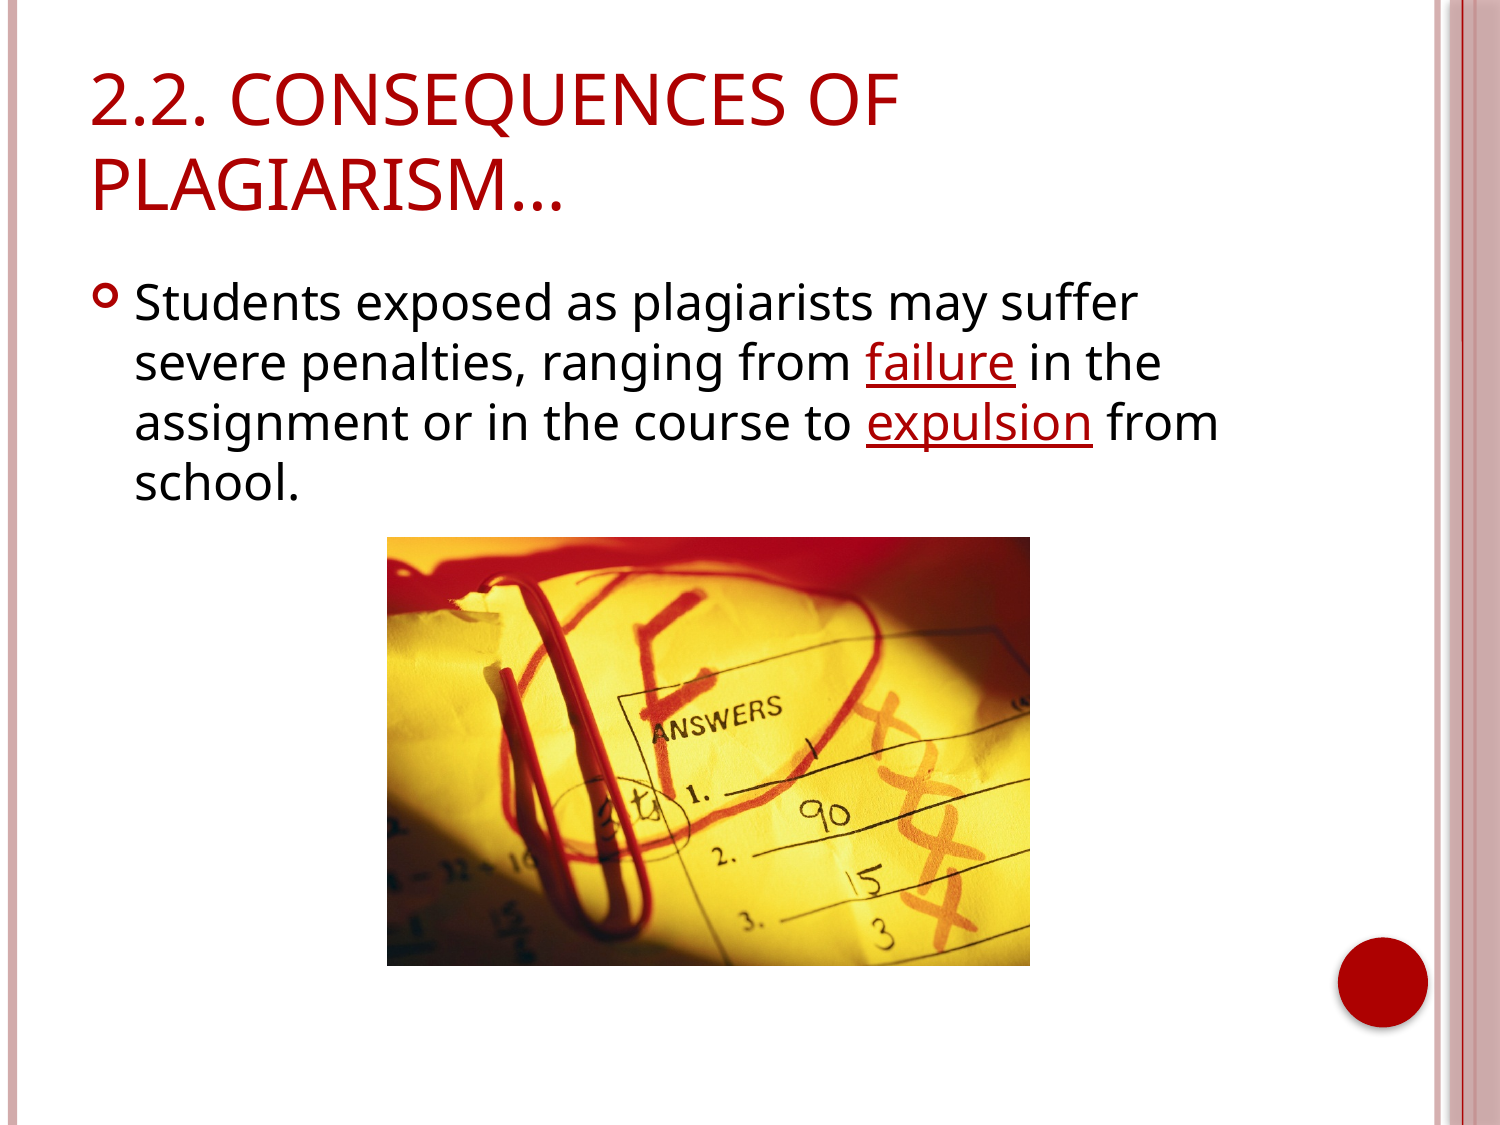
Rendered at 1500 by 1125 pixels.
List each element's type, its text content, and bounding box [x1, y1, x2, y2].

list Students exposed as plagiarists may suffer severe penalties, ranging from failure in the assignment or in the course to expulsion from school. [75, 262, 1300, 1062]
picture [386, 536, 1031, 966]
title 2.2. Consequences of Plagiarism… [75, 45, 1300, 233]
